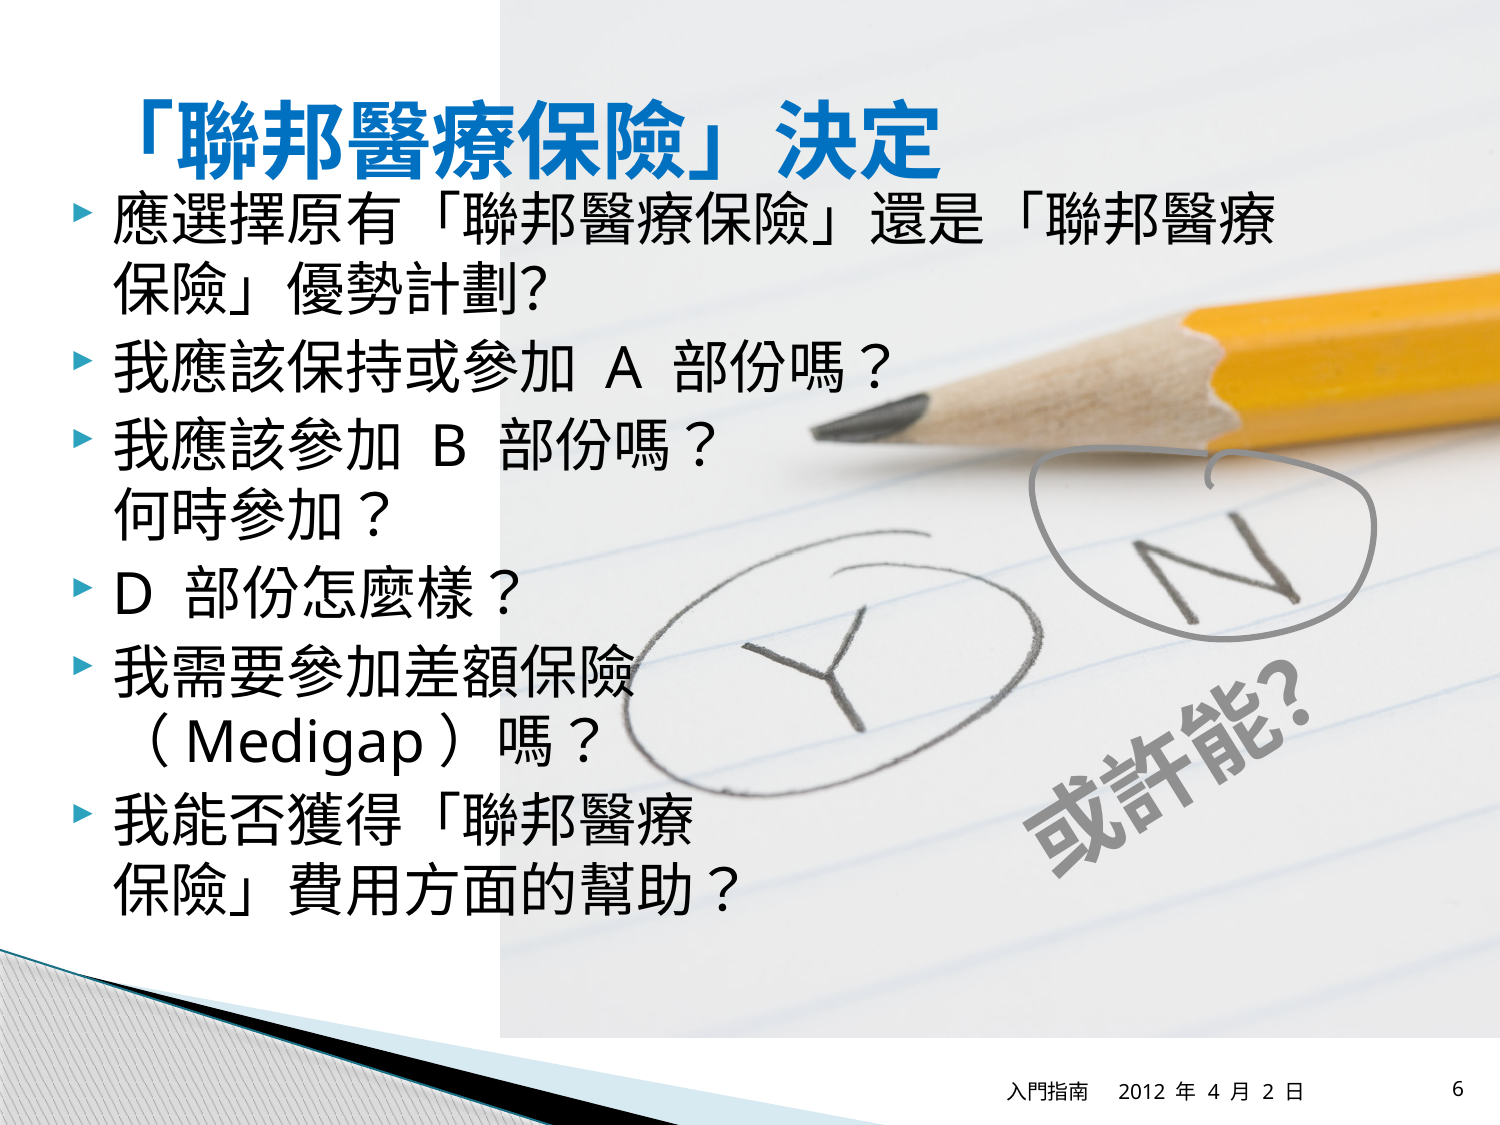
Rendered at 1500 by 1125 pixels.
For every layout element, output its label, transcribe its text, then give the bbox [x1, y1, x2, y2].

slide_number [1105, 1051, 1418, 1112]
picture [499, 0, 1500, 1038]
slide_number 6 [1418, 1051, 1479, 1112]
title 「聯邦醫療保險」決定 [75, 45, 493, 233]
footer 入門指南 [718, 1051, 1105, 1112]
list 應選擇原有「聯邦醫療保險」還是「聯邦醫療 保險」優勢計劃？ 我應該保持或參加 A 部份嗎？ 我應該參加 B 部份嗎？ 何時參加？ D 部份怎麼樣？ 我需要參加差額保險 （Medigap）嗎？ 我能否獲得「聯邦醫療 保險」費用方面的幫助？ [37, 174, 493, 1038]
